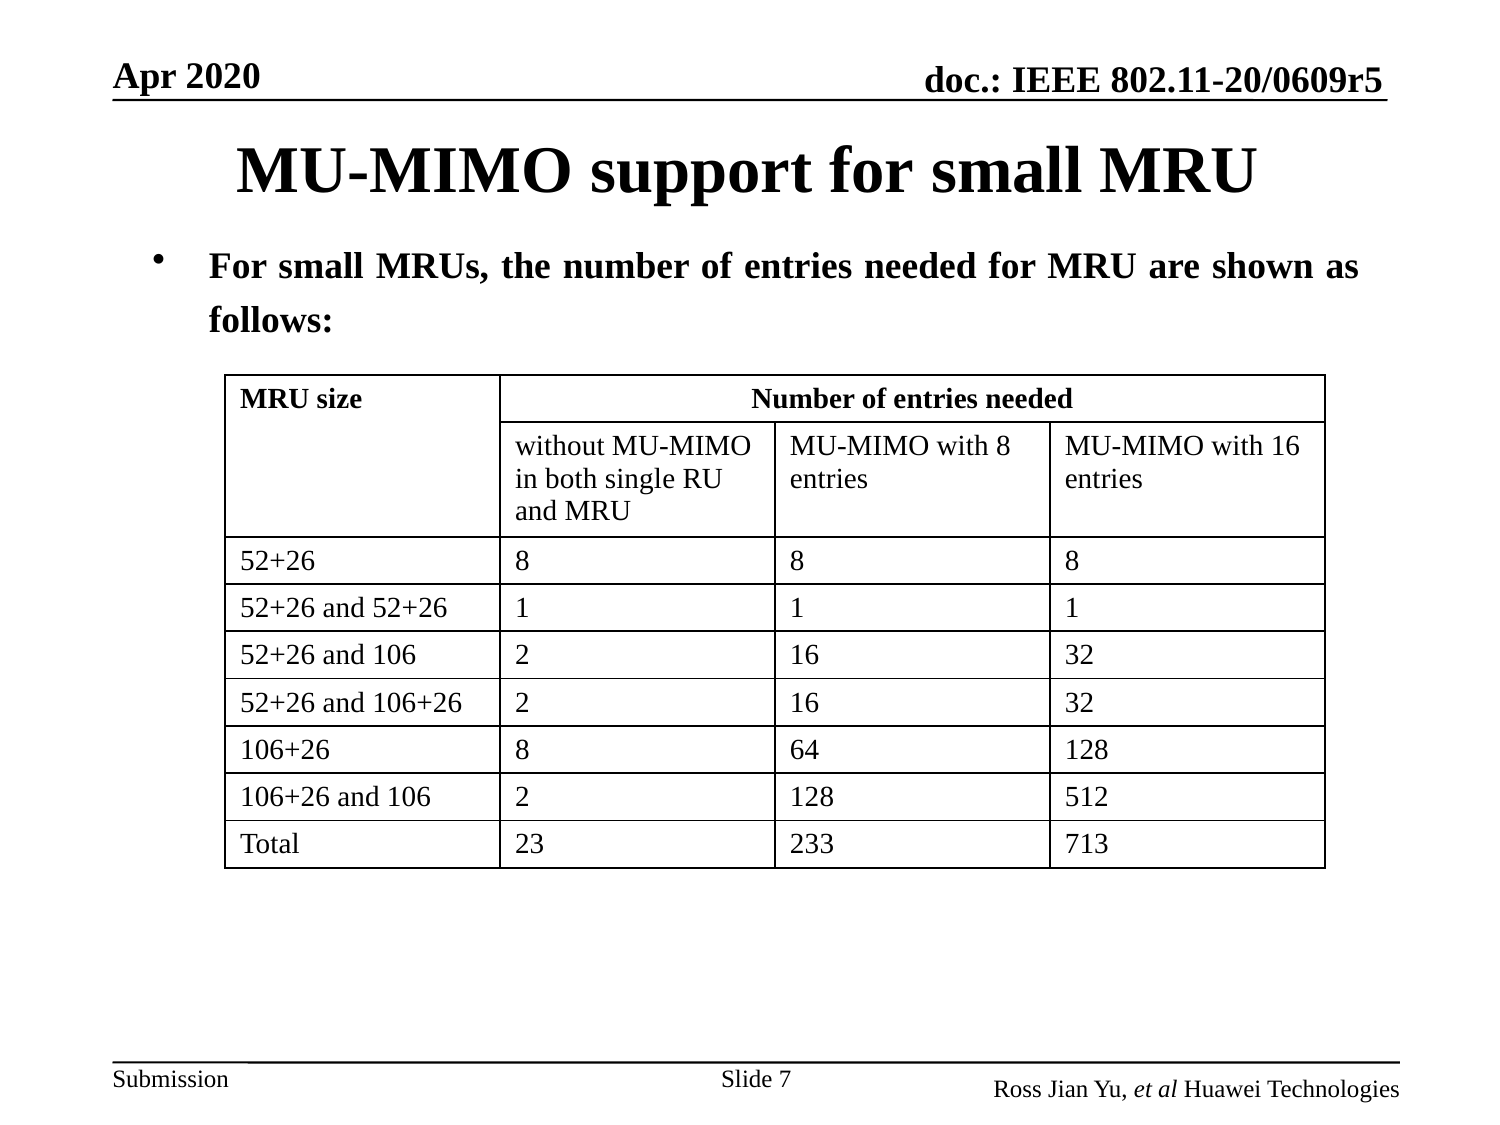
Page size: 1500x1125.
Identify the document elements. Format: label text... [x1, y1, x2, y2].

table_cell 52+26 and 106+26 [226, 679, 499, 725]
table_cell 128 [1051, 727, 1324, 772]
table_cell 8 [776, 538, 1049, 583]
table_cell 32 [1051, 679, 1324, 725]
table_cell 713 [1051, 821, 1324, 867]
table_cell 1 [776, 585, 1049, 630]
table_header MRU size [226, 376, 499, 536]
table_cell 106+26 and 106 [226, 774, 499, 820]
table_cell 2 [501, 632, 774, 678]
table_cell MU-MIMO with 8 entries [776, 423, 1049, 536]
table_cell Total [226, 821, 499, 867]
table_cell 8 [501, 727, 774, 772]
table_cell MU-MIMO with 16 entries [1051, 423, 1324, 536]
table_cell 16 [776, 632, 1049, 678]
table_cell 1 [501, 585, 774, 630]
table_cell 64 [776, 727, 1049, 772]
table_cell 233 [776, 821, 1049, 867]
table_cell 2 [501, 774, 774, 820]
slide_number Slide 7 [712, 1061, 800, 1093]
table_cell 23 [501, 821, 774, 867]
table_cell 2 [501, 679, 774, 725]
table_cell 106+26 [226, 727, 499, 772]
table_cell 52+26 and 52+26 [226, 585, 499, 630]
table_cell 8 [501, 538, 774, 583]
table_cell 52+26 and 106 [226, 632, 499, 678]
table_cell 8 [1051, 538, 1324, 583]
table_cell without MU-MIMO in both single RU and MRU [501, 423, 774, 536]
table_cell 52+26 [226, 538, 499, 583]
table_header Number of entries needed [501, 376, 1324, 421]
table_cell 1 [1051, 585, 1324, 630]
title MU-MIMO support for small MRU [99, 121, 1413, 210]
table_cell 16 [776, 679, 1049, 725]
table_cell 512 [1051, 774, 1324, 820]
list For small MRUs, the number of entries needed for MRU are shown as follows: [137, 224, 1376, 338]
table_cell 128 [776, 774, 1049, 820]
table_cell 32 [1051, 632, 1324, 678]
